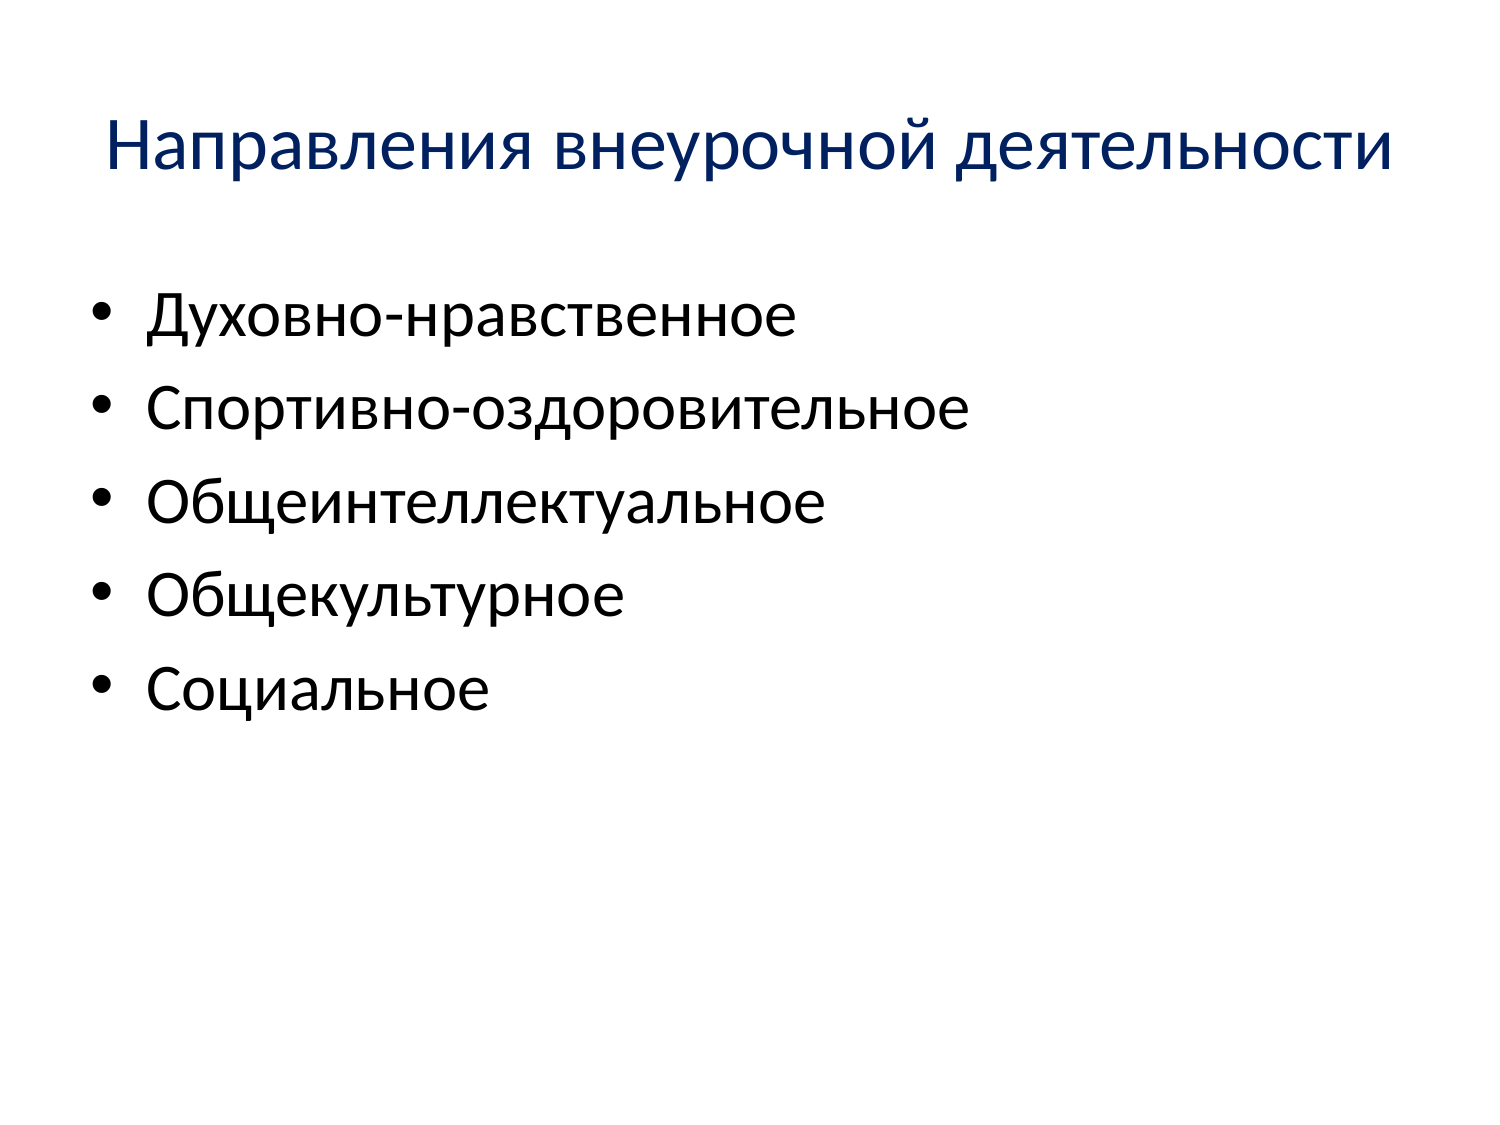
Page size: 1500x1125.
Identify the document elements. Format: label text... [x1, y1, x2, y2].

list Духовно-нравственное Спортивно-оздоровительное Общеинтеллектуальное Общекультурное Социальное [75, 262, 1425, 1005]
title Направления внеурочной деятельности [75, 45, 1425, 233]
